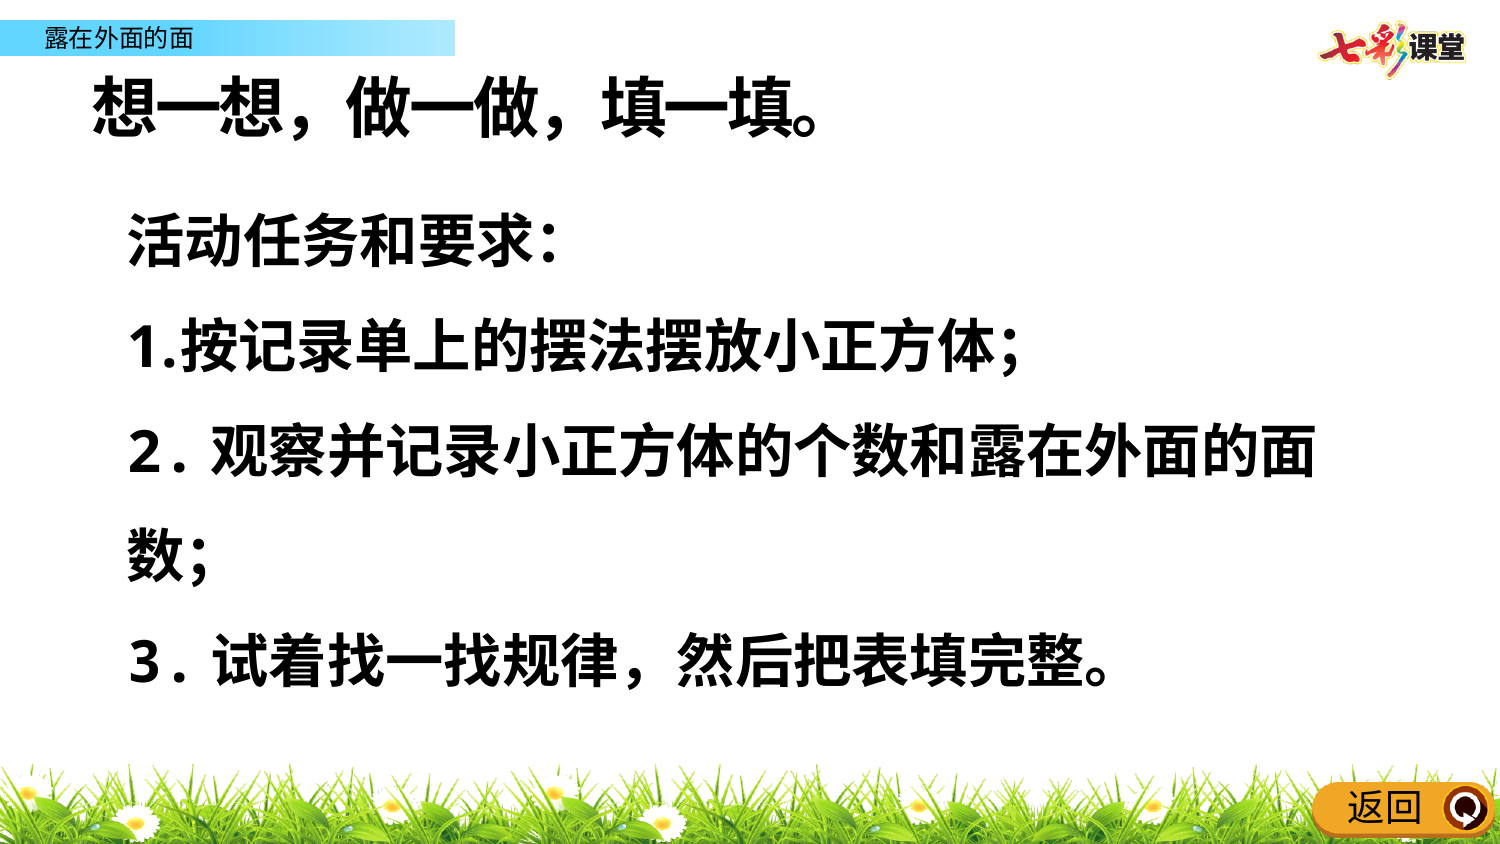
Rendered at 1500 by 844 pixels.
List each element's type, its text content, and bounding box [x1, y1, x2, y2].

text_box 想一想，做一做，填一填。 [76, 58, 1104, 154]
text_box 活动任务和要求： 按记录单上的摆法摆放小正方体； 2.观察并记录小正方体的个数和露在外面的面数； 3.试着找一找规律，然后把表填完整。 [112, 161, 1388, 702]
picture [0, 764, 1500, 844]
picture [1316, 20, 1468, 80]
